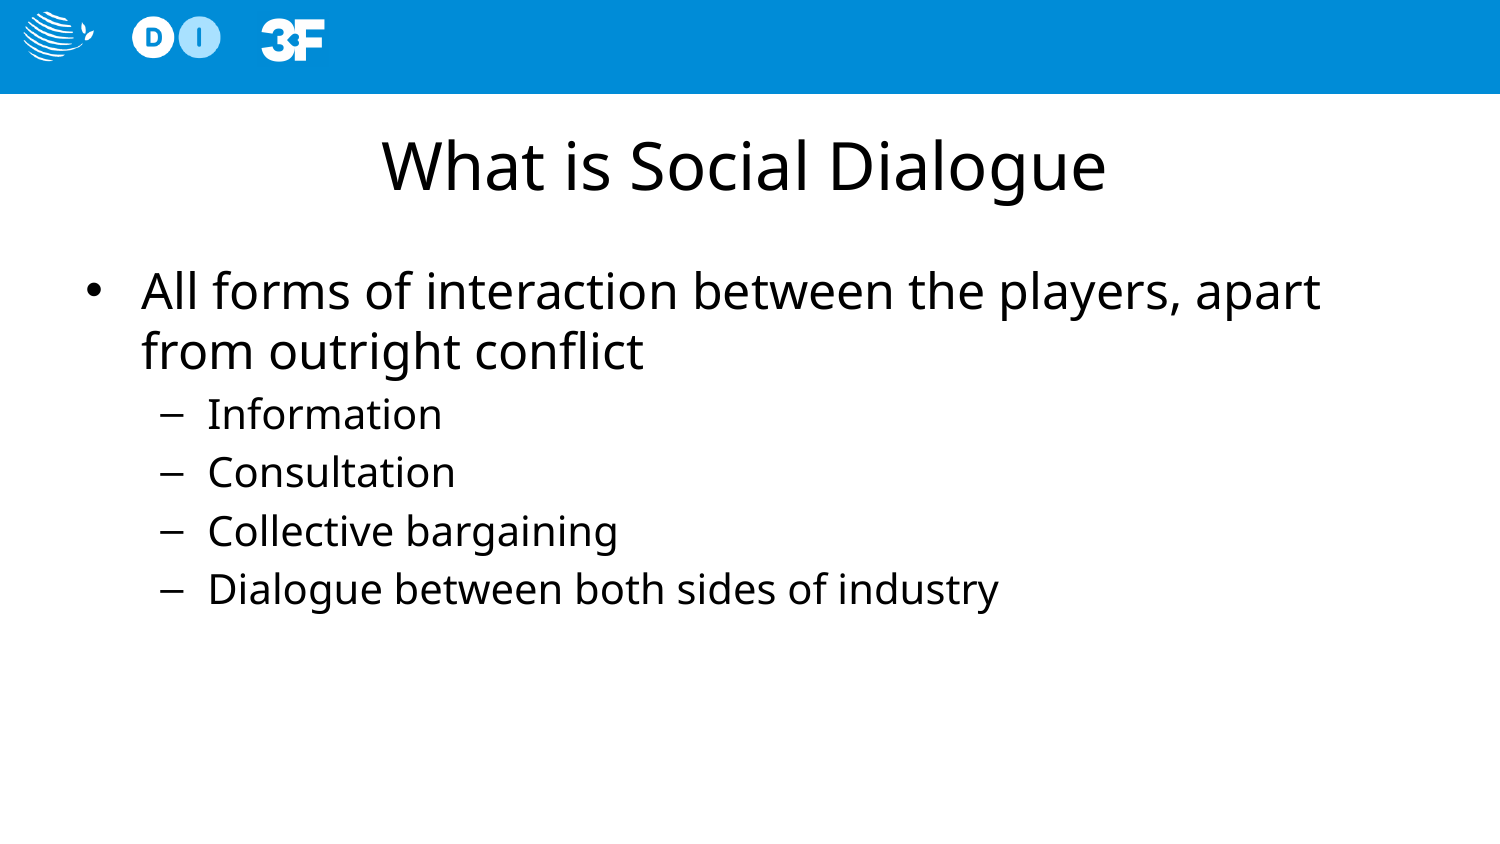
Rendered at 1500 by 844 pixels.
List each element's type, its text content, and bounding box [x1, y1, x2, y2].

title What is Social Dialogue [70, 93, 1421, 235]
picture [23, 0, 94, 71]
picture [263, 19, 324, 61]
picture [128, 11, 223, 63]
list All forms of interaction between the players, apart from outright conﬂict Information Consultation Collective bargaining Dialogue between both sides of industry [70, 251, 1421, 809]
